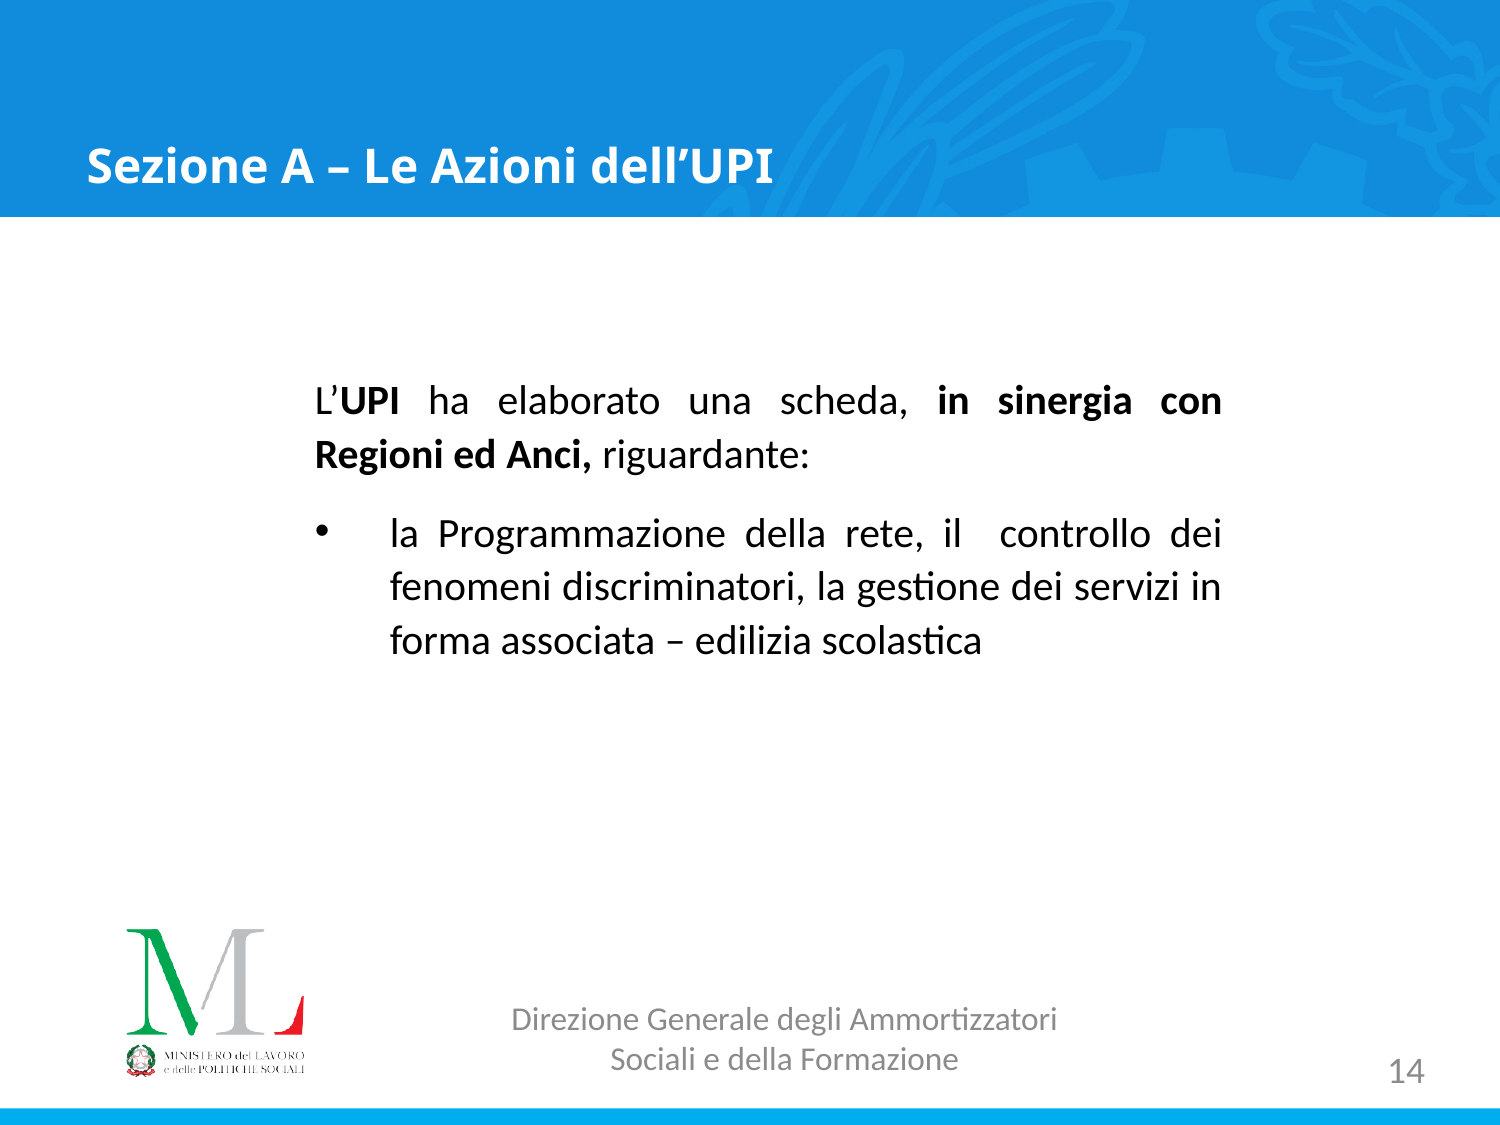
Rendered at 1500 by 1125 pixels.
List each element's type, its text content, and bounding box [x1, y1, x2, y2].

title Sezione A – Le Azioni dell’UPI [86, 135, 1414, 194]
slide_number 14 [1080, 1046, 1425, 1103]
picture [126, 929, 304, 1077]
footer Direzione Generale degli Ammortizzatori Sociali e della Formazione [500, 997, 1070, 1078]
picture [0, 0, 1500, 217]
text_box L’UPI ha elaborato una scheda, in sinergia con Regioni ed Anci, riguardante: la Programmazione della rete, il controllo dei fenomeni discriminatori, la gestione dei servizi in forma associata – edilizia scolastica [300, 362, 1238, 733]
